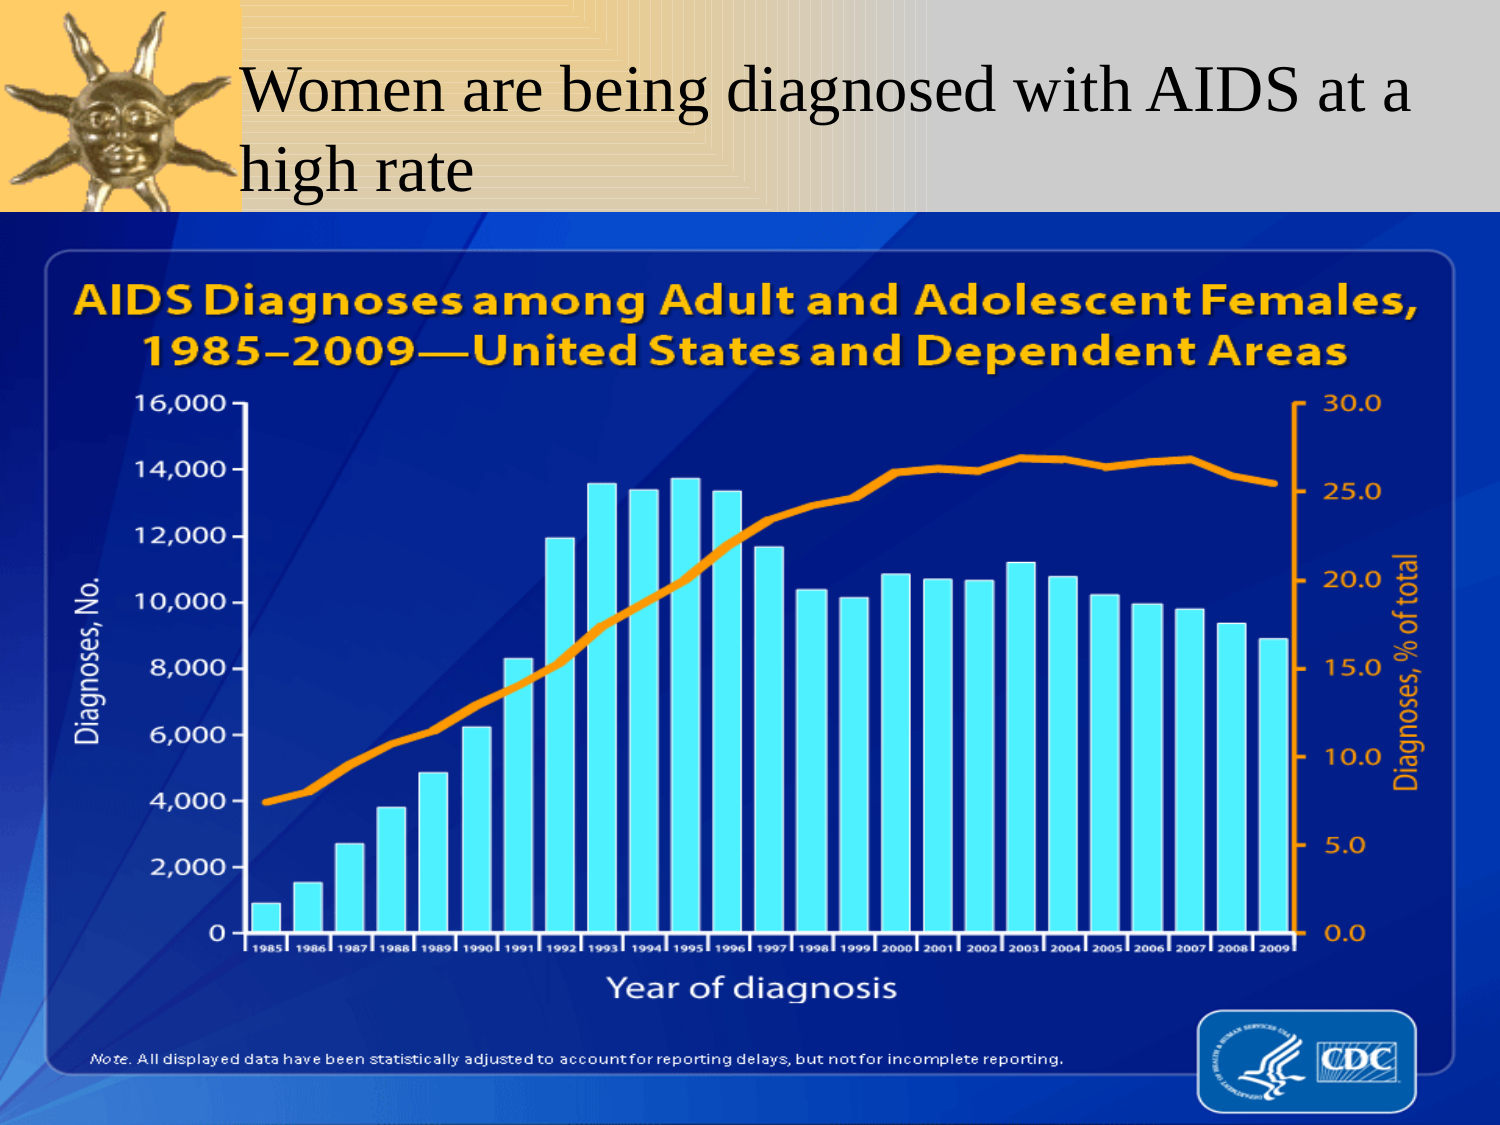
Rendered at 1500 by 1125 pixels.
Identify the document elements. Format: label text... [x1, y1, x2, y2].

text_box Women are being diagnosed with AIDS at a high rate [224, 37, 1438, 210]
picture [0, 8, 1500, 1125]
